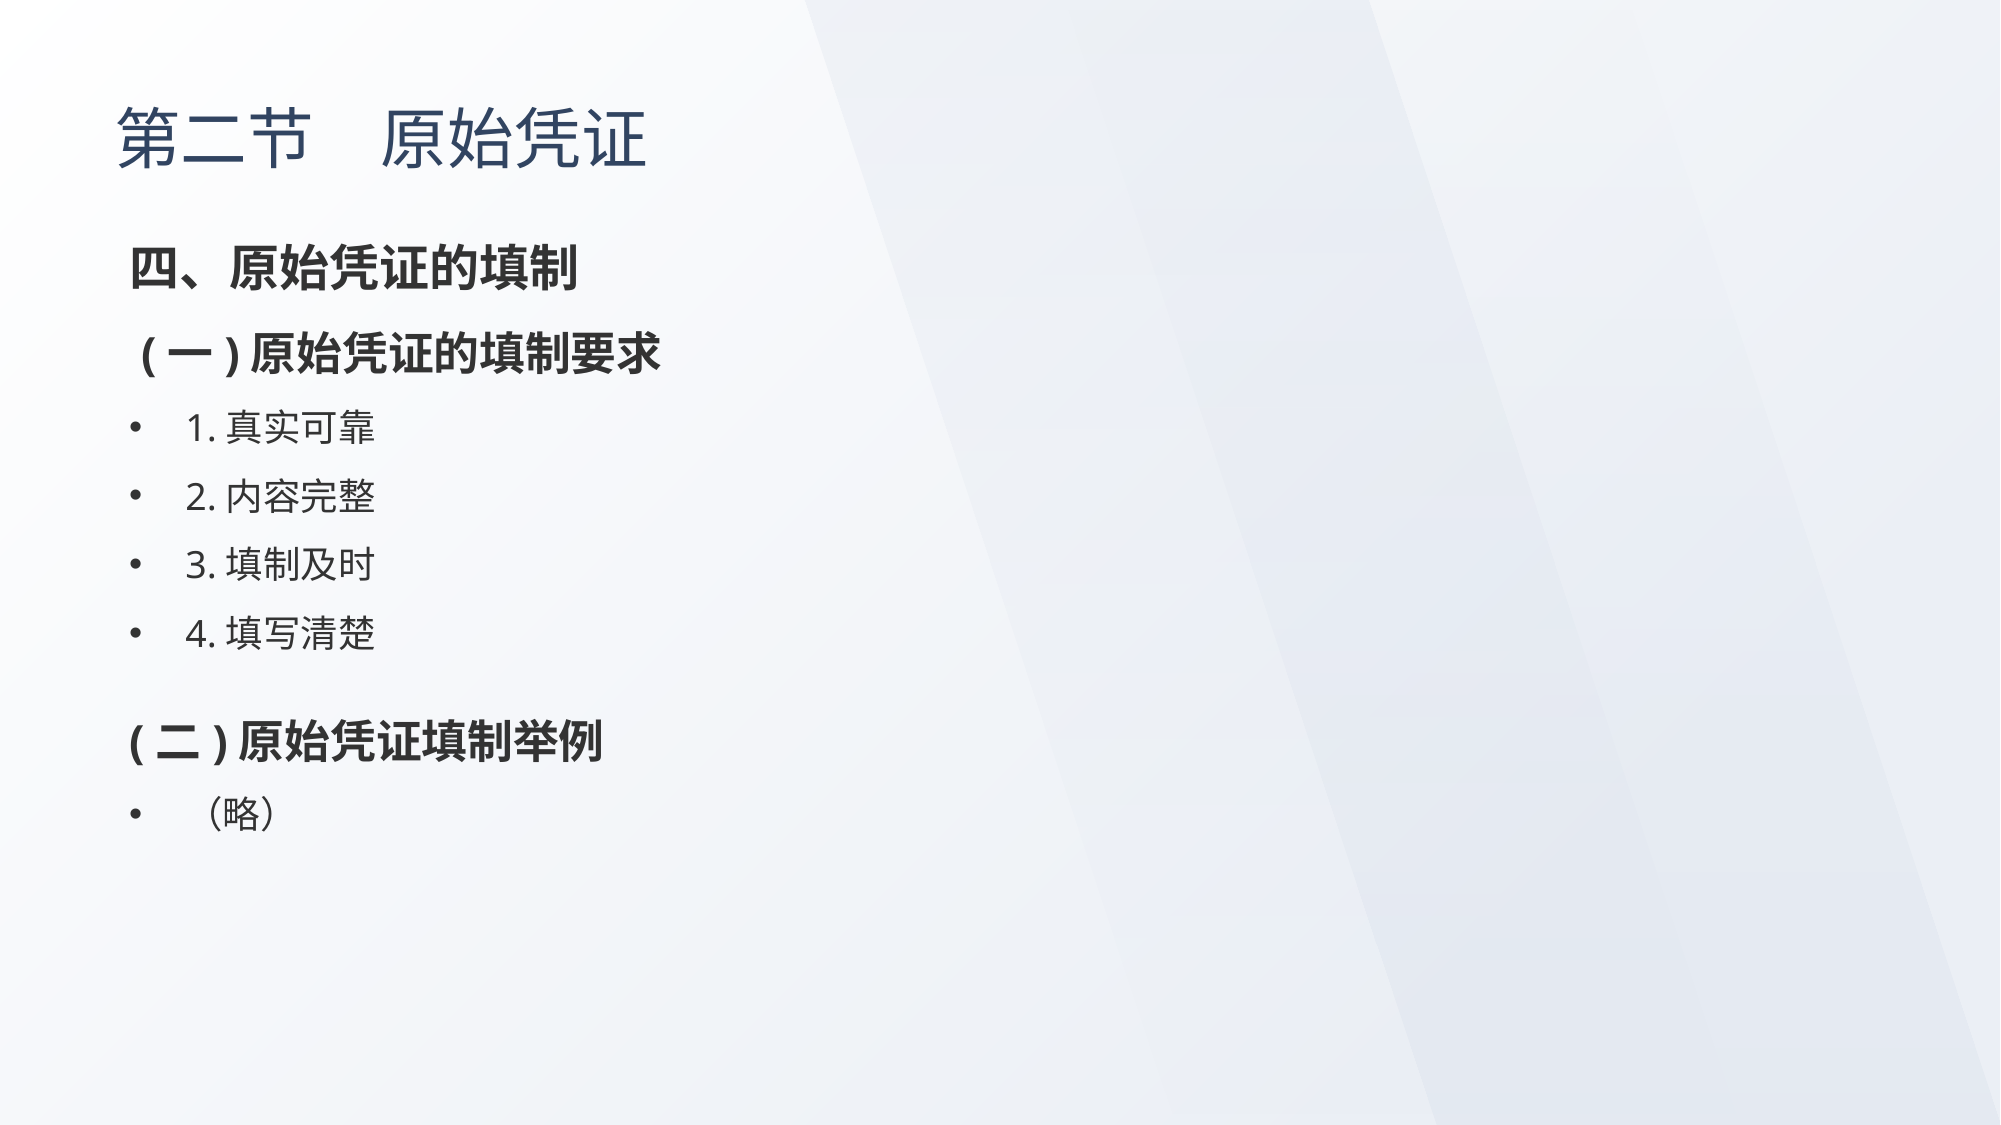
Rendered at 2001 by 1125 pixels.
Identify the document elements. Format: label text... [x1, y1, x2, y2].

text_box 四、原始凭证的填制 (一)原始凭证的填制要求 1.真实可靠 2.内容完整 3.填制及时 4.填写清楚 (二)原始凭证填制举例 （略） [114, 213, 1886, 1013]
title 第二节 原始凭证 [114, 59, 1886, 178]
